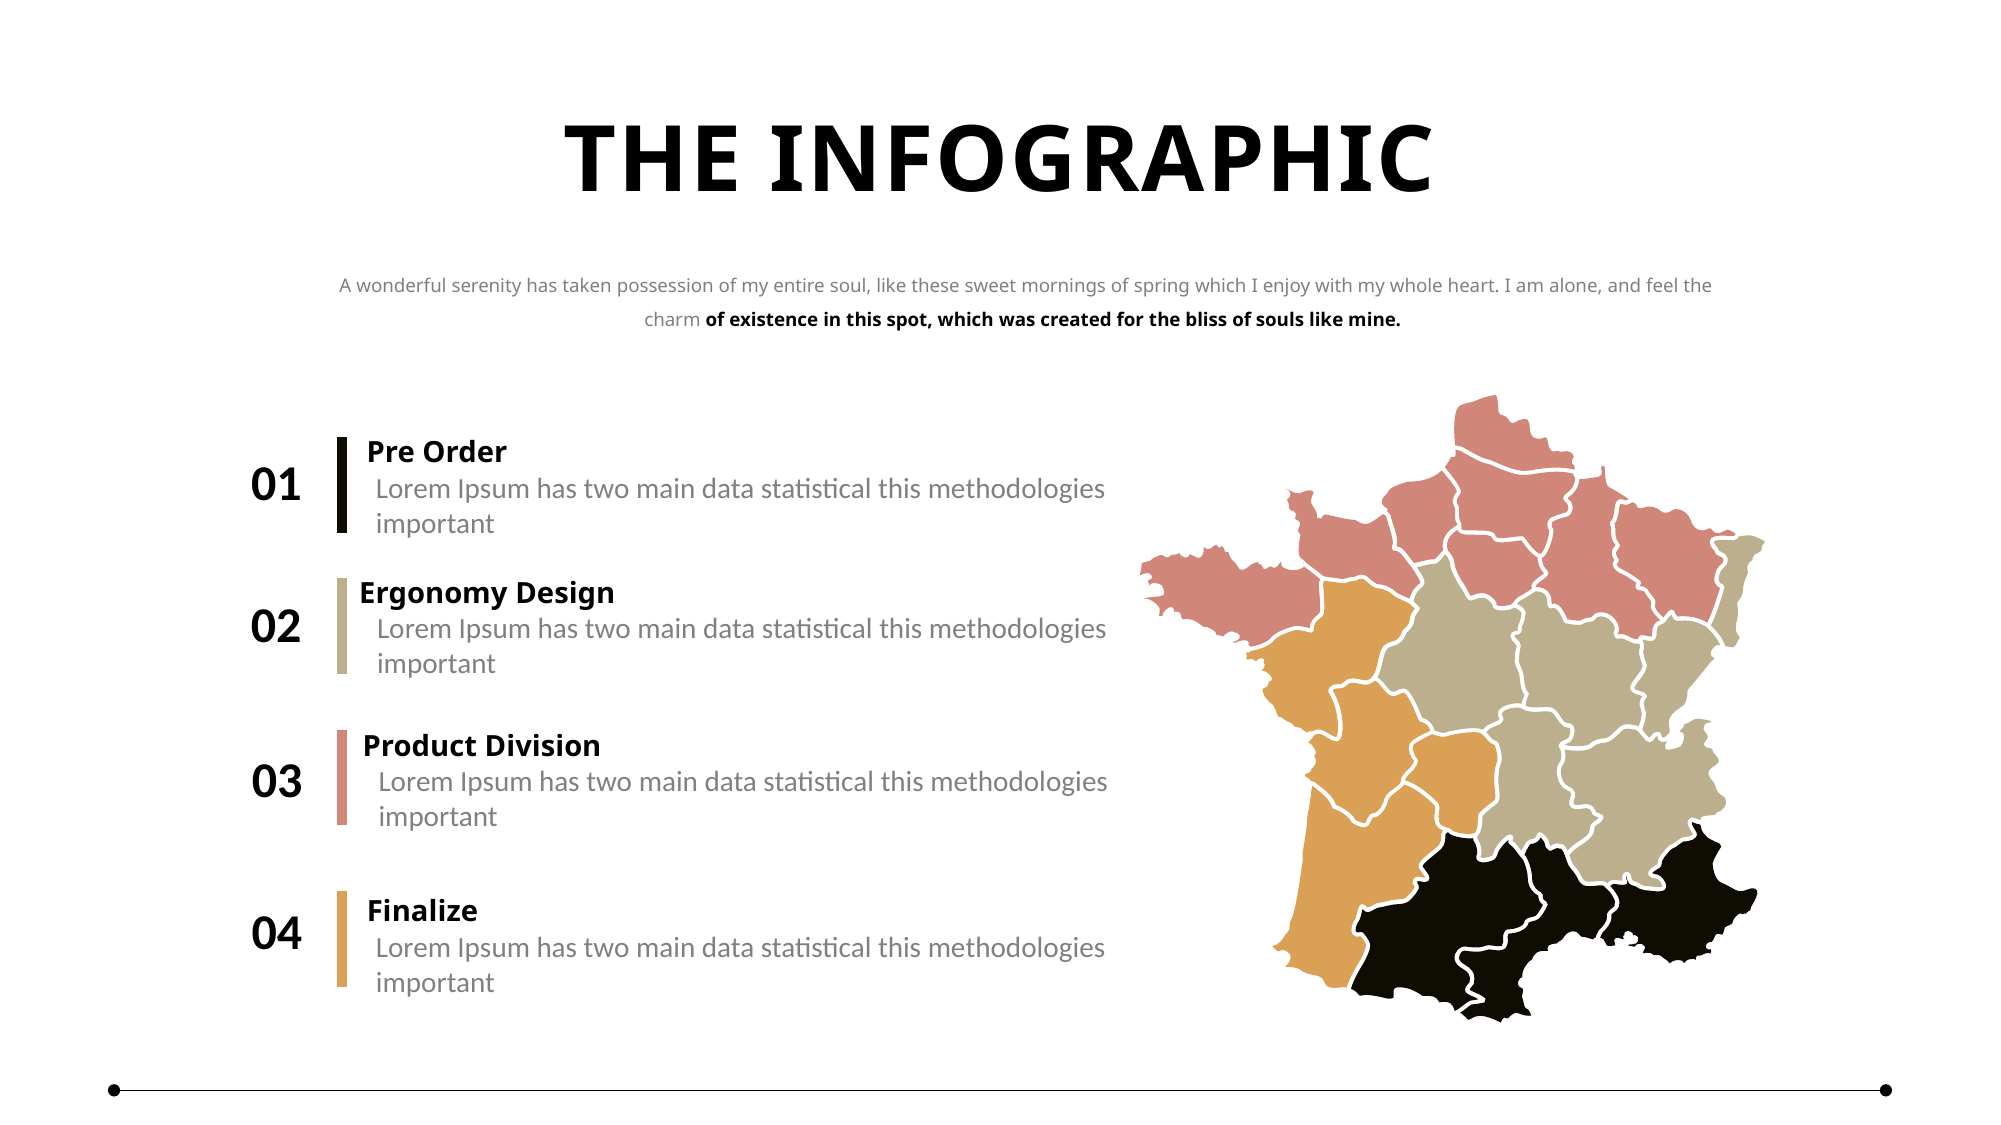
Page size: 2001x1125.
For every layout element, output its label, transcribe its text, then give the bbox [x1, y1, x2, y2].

text_box 02 [235, 584, 317, 660]
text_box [362, 427, 1180, 547]
text_box 04 [236, 891, 317, 967]
text_box 03 [236, 739, 318, 815]
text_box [362, 887, 1180, 1006]
text_box A wonderful serenity has taken possession of my entire soul, like these sweet mornings of spring which I enjoy with my whole heart. I am alone, and feel the charm of existence in this spot, which was created for the bliss of souls like mine. [314, 255, 1736, 338]
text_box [363, 568, 1181, 687]
text_box THE INFOGRAPHIC [548, 92, 1452, 217]
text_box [365, 721, 1182, 840]
text_box 01 [235, 442, 317, 518]
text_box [1139, 394, 1839, 1072]
